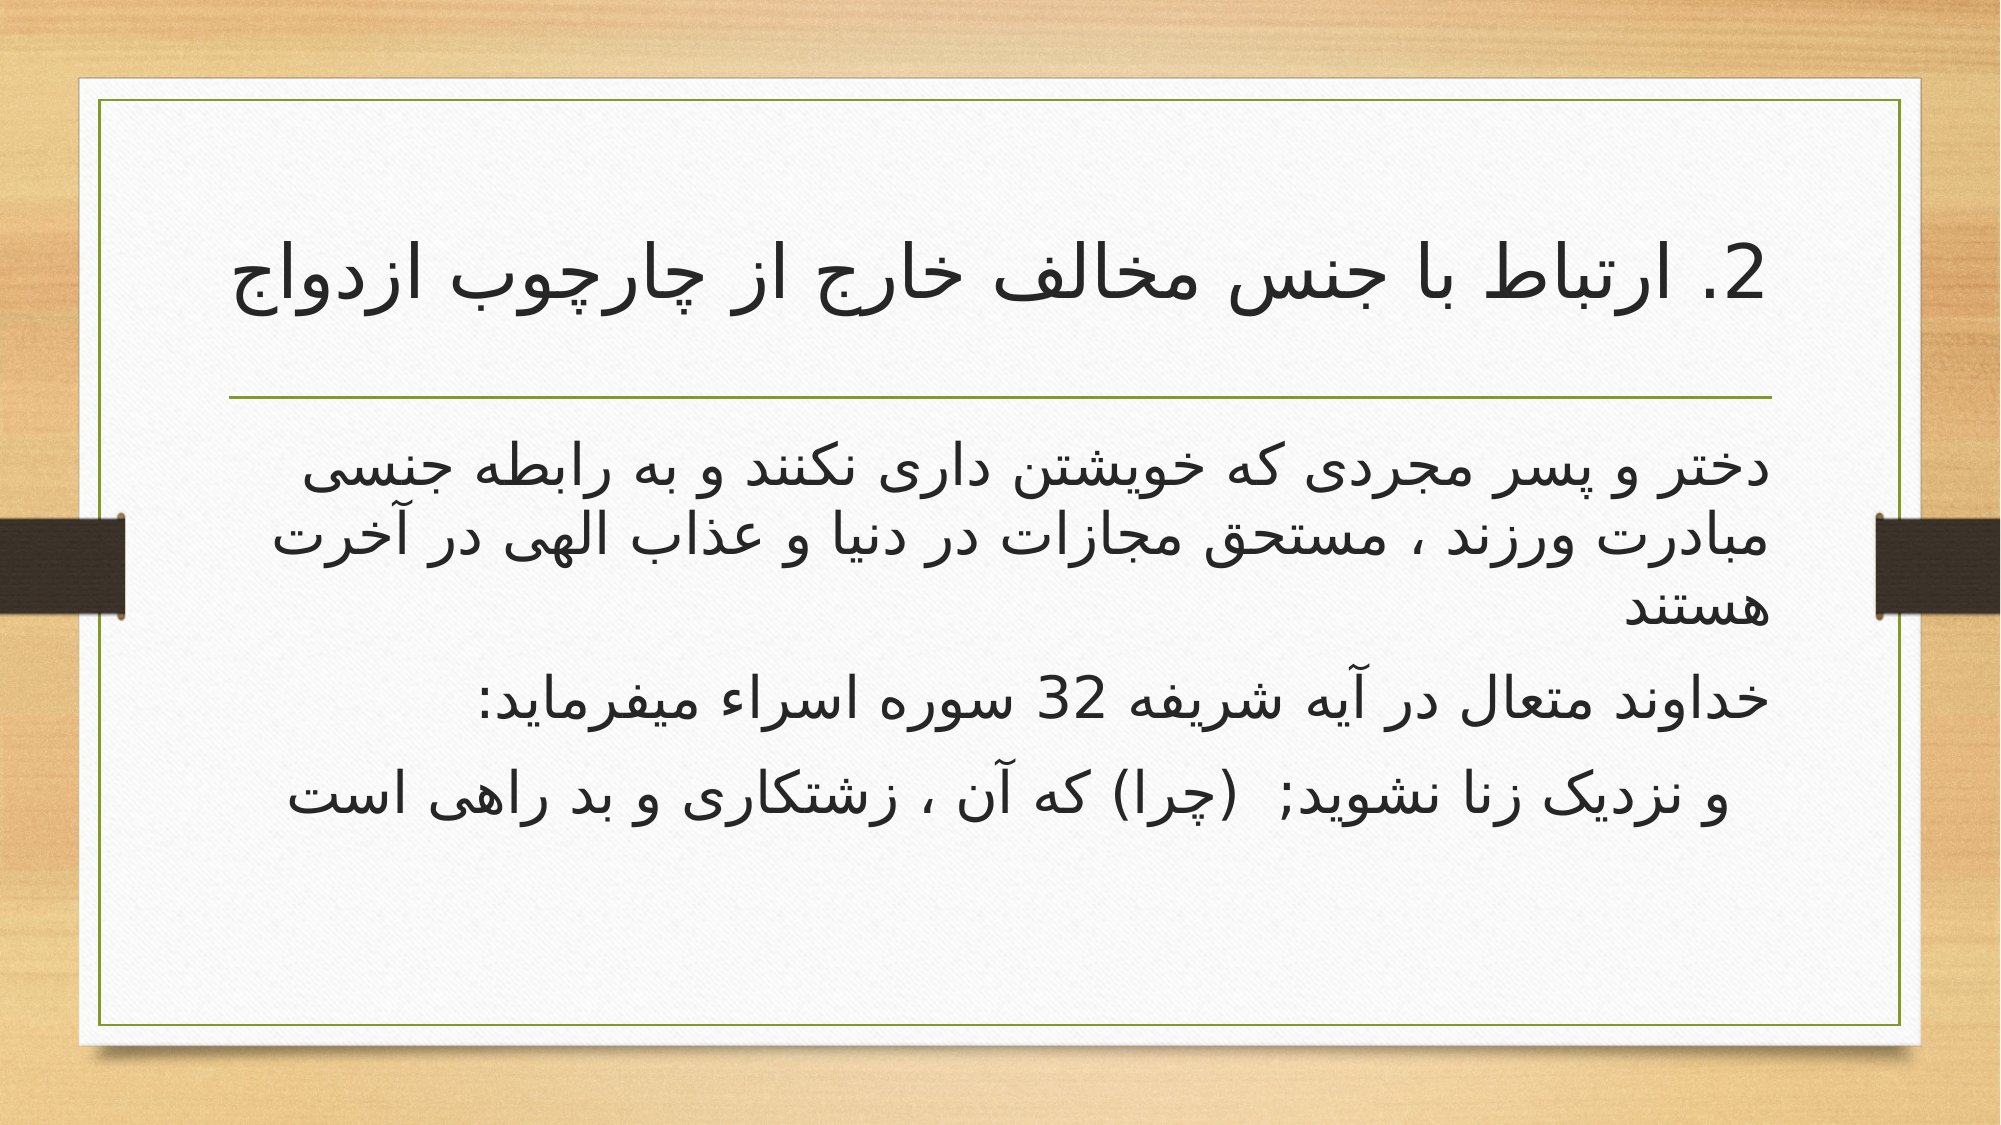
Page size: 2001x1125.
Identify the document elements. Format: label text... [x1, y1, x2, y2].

picture [0, 0, 2001, 1125]
title 2. ارتباط با جنس مخالف خارج از چارچوب ازدواج [212, 161, 1788, 375]
list دختر و پسر مجردی که خویشتن داری نکنند و به رابطه جنسی مبادرت ورزند ، مستحق مجازات در دنیا و عذاب الهی در آخرت هستند خداوند متعال در آیه شریفه 32 سوره اسراء میفرماید: و نزدیک زنا نشوید; (چرا) که آن ، زشتکاری و بد راهی است [212, 419, 1788, 964]
